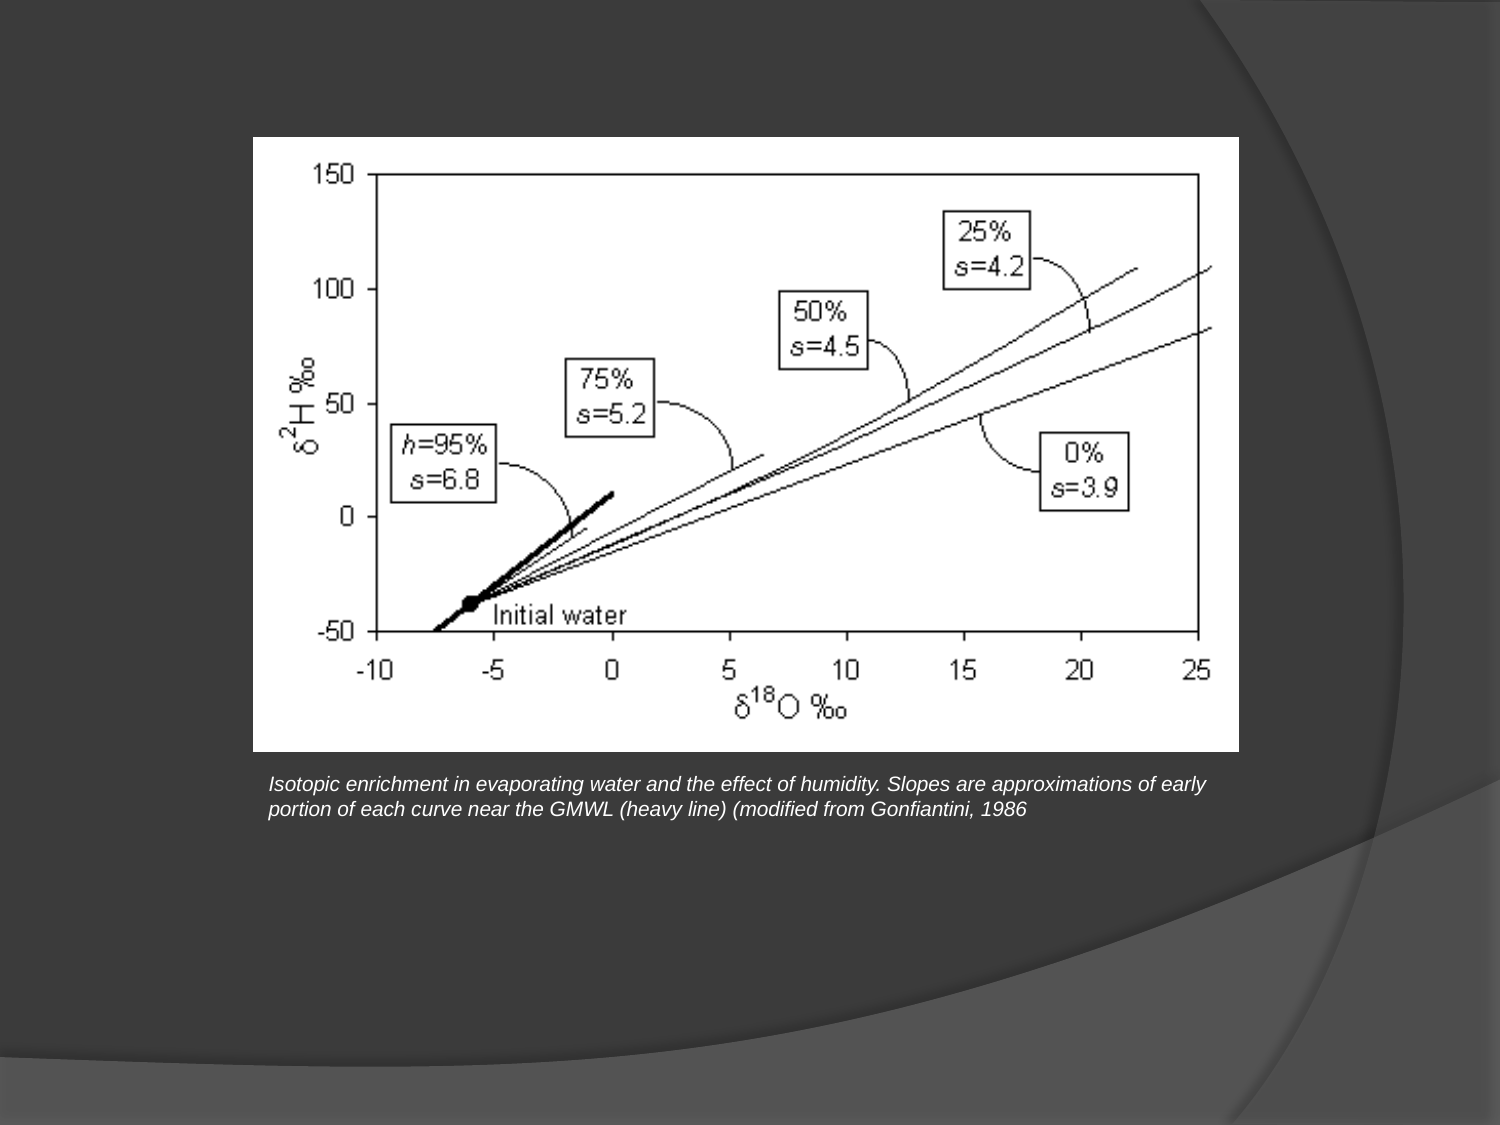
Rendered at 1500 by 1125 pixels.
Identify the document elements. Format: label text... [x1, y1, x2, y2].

text_box Isotopic enrichment in evaporating water and the effect of humidity. Slopes are approximations of early portion of each curve near the GMWL (heavy line) (modified from Gonfiantini, 1986 [253, 763, 1247, 828]
picture [253, 136, 1239, 752]
